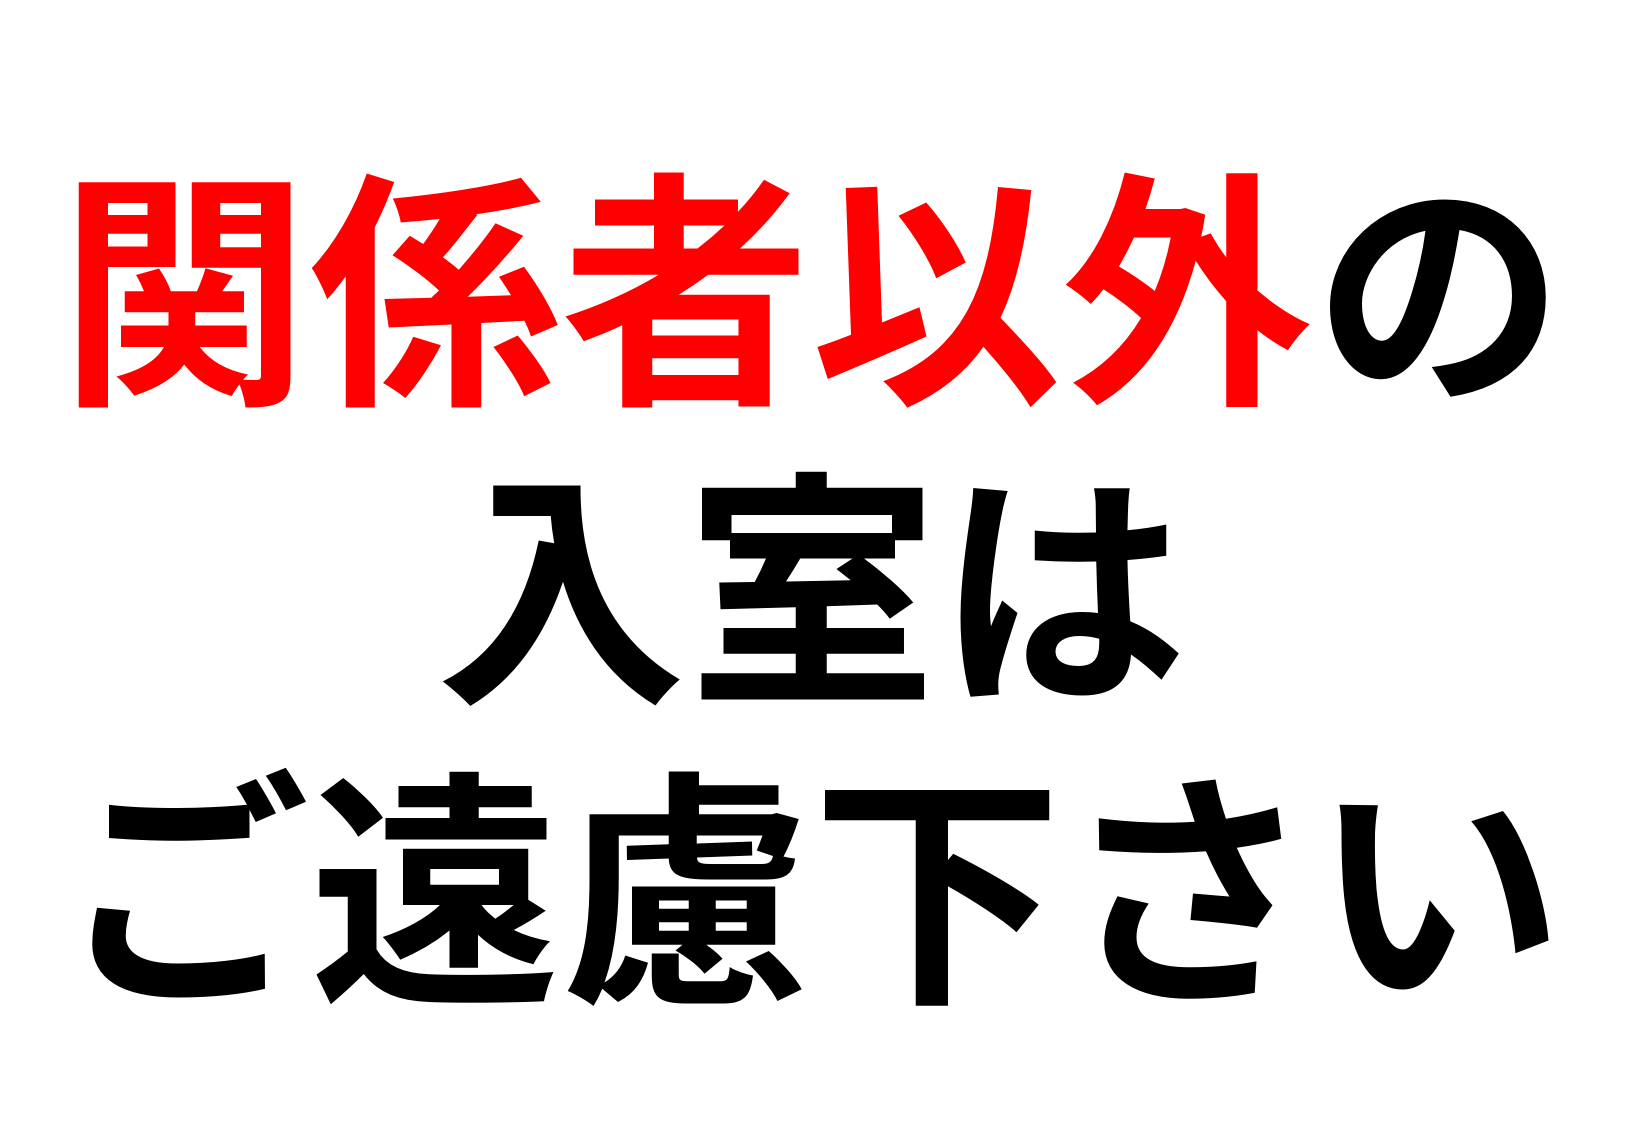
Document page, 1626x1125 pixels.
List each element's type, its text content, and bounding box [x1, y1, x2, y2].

text_box 関係者以外の 入室は ご遠慮下さい [0, 127, 1625, 1043]
